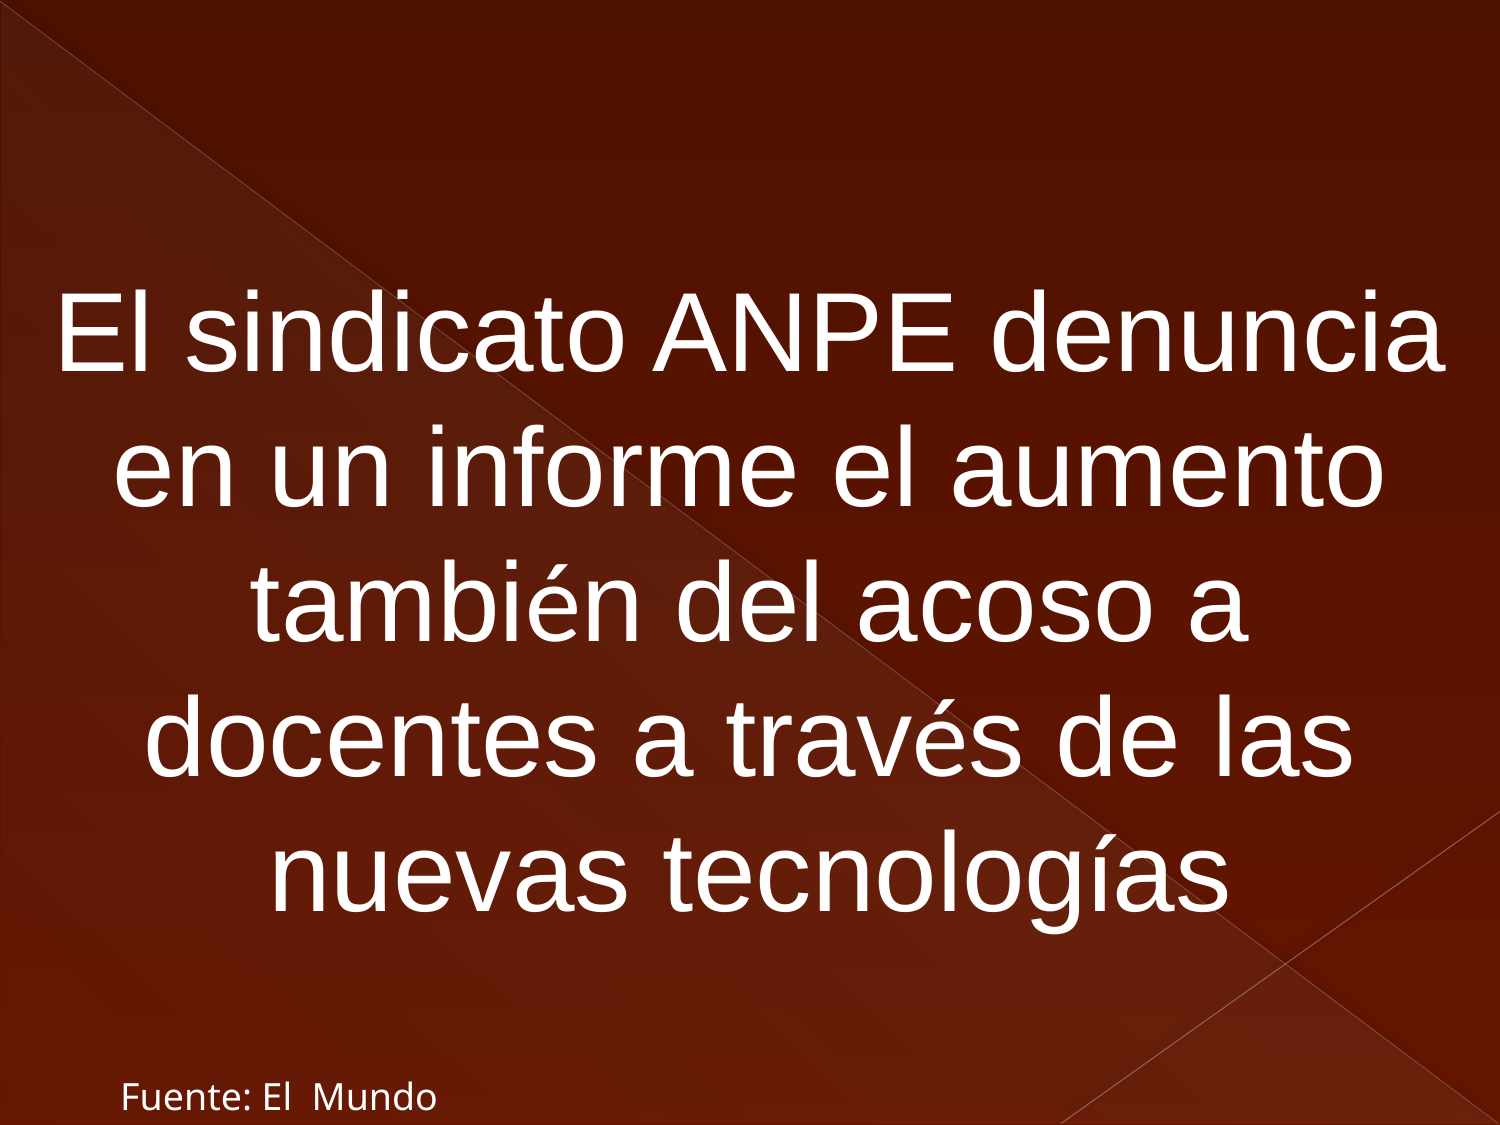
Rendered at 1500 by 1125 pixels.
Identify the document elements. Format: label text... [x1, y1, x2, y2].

footer Fuente: El Mundo [105, 996, 793, 1125]
text_box El sindicato ANPE denuncia en un informe el aumento también del acoso a docentes a través de las nuevas tecnologías [0, 251, 1500, 942]
